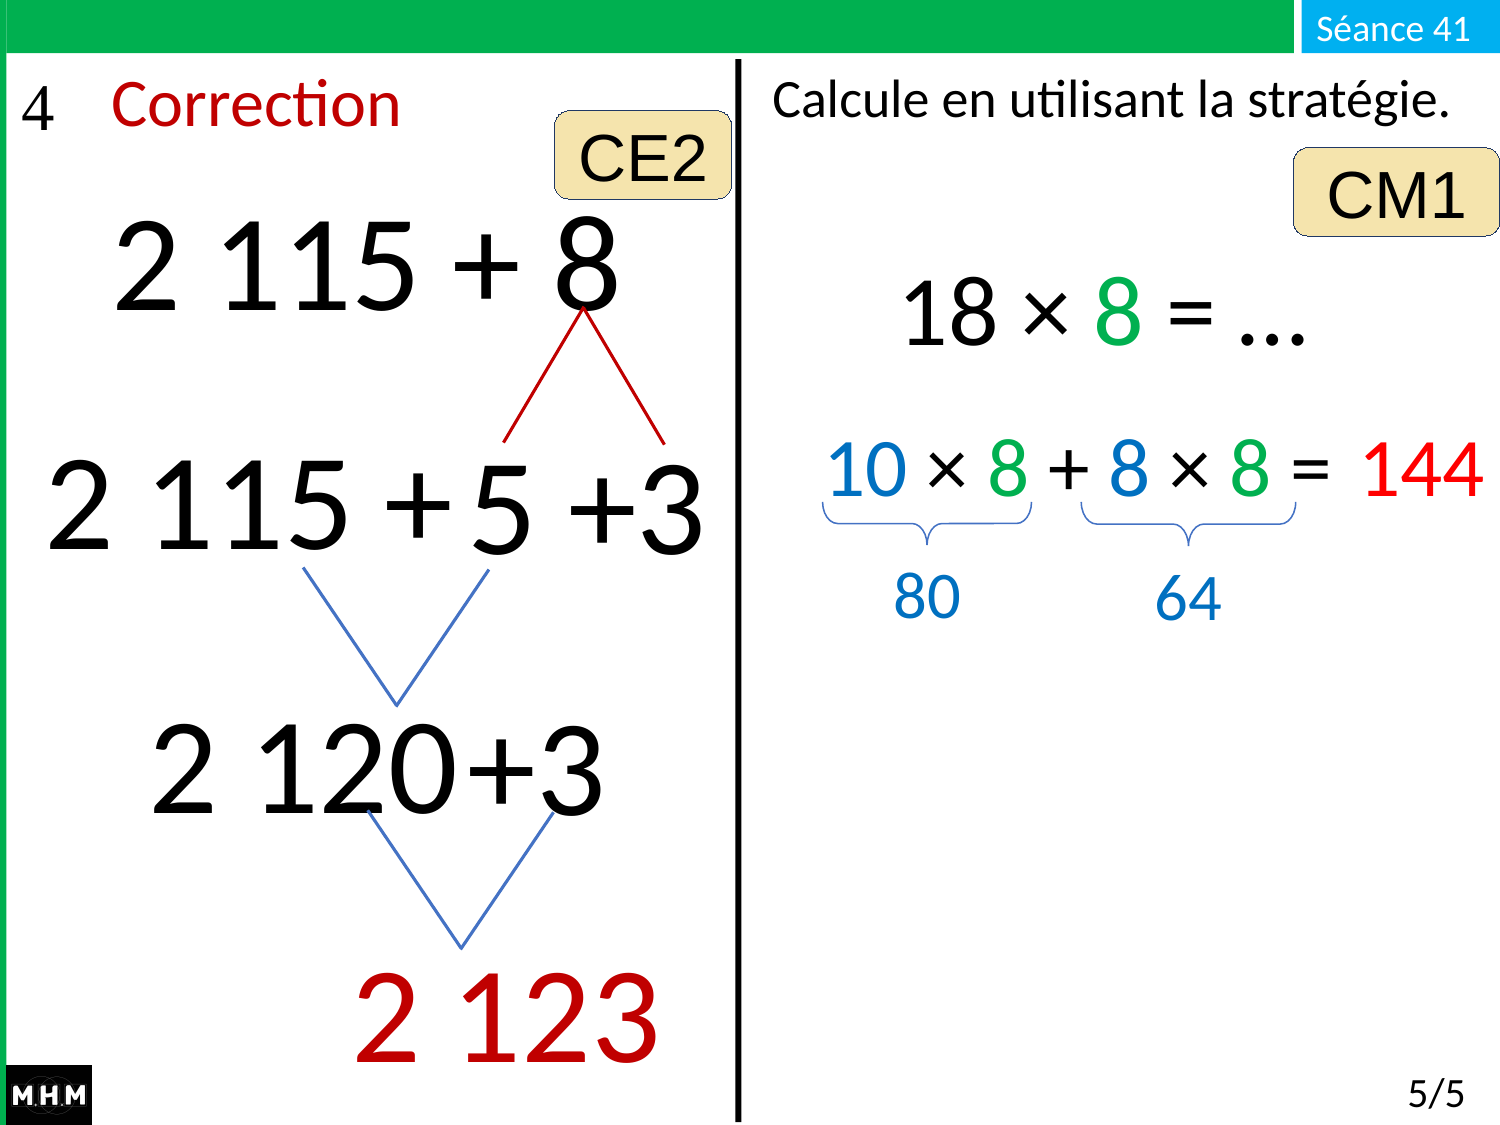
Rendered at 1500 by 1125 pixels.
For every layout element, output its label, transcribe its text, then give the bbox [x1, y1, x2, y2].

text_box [302, 567, 490, 707]
text_box 2 123 [336, 917, 726, 1098]
title Correction [96, 60, 738, 150]
text_box +3 [452, 670, 726, 850]
text_box 144 [1343, 405, 1500, 521]
text_box CE2 [554, 110, 732, 200]
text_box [822, 501, 1032, 640]
text_box 2 115 + 8 [96, 165, 669, 346]
picture [6, 1065, 92, 1125]
text_box Calcule en utilisant la stratégie. [757, 57, 1491, 144]
text_box 2 115 + [29, 404, 511, 585]
title Correction [739, 60, 1391, 150]
text_box 10 × 8 + 8 × 8 = … [746, 405, 1343, 521]
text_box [503, 306, 665, 445]
text_box 2 120 [133, 668, 452, 849]
text_box 18 × 8 = … [817, 238, 1389, 374]
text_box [1081, 501, 1296, 642]
list 5/5 [1373, 1064, 1500, 1125]
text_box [367, 809, 554, 950]
text_box CM1 [1293, 147, 1500, 237]
text_box 5 +3 [493, 409, 722, 590]
